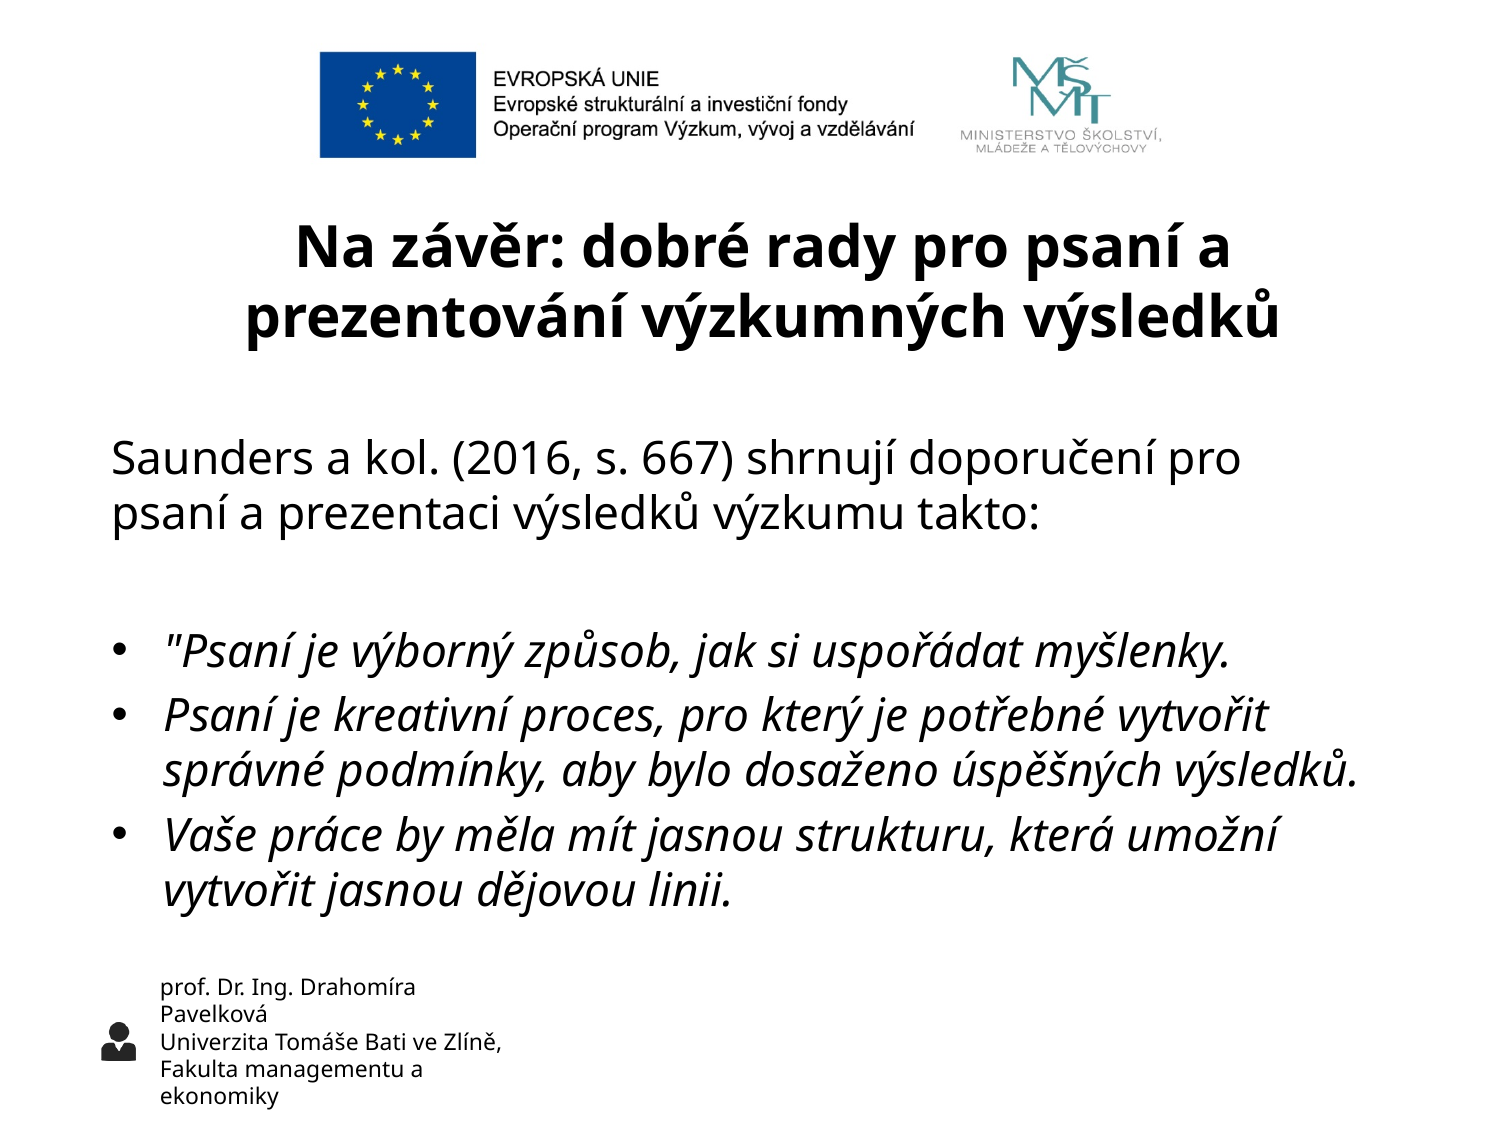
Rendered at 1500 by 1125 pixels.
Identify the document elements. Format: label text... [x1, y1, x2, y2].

picture [101, 1021, 136, 1062]
title Na závěr: dobré rady pro psaní a prezentování výzkumných výsledků [101, 184, 1425, 374]
picture [267, 0, 1213, 210]
list Saunders a kol. (2016, s. 667) shrnují doporučení pro psaní a prezentaci výsledků výzkumu takto: "Psaní je výborný způsob, jak si uspořádat myšlenky. Psaní je kreativní proces, pro který je potřebné vytvořit správné podmínky, aby bylo dosaženo úspěšných výsledků. Vaše práce by měla mít jasnou strukturu, která umožní vytvořit jasnou dějovou linii. [96, 420, 1384, 941]
footer prof. Dr. Ing. Drahomíra Pavelková Univerzita Tomáše Bati ve Zlíně, Fakulta managementu a ekonomiky [145, 999, 526, 1083]
